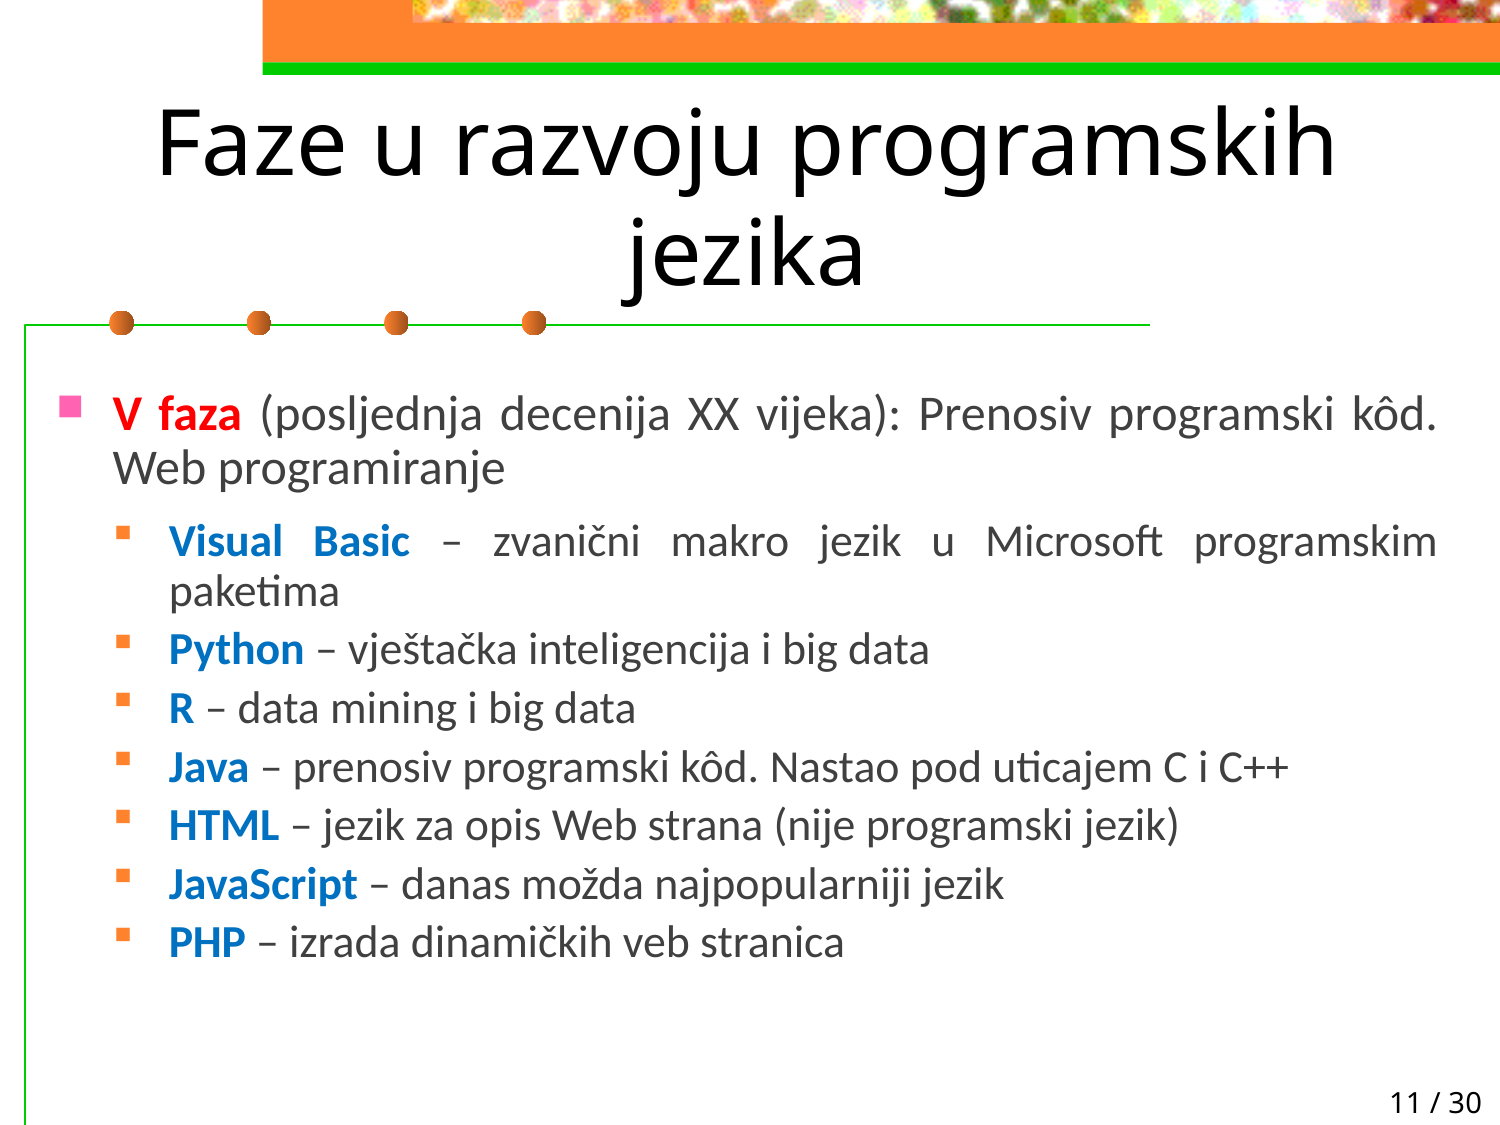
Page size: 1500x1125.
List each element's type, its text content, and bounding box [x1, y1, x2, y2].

list V faza (posljednja decenija XX vijeka): Prenosiv programski kôd. Web programiranje Visual Basic – zvanični makro jezik u Microsoft programskim paketima Python – vještačka inteligencija i big data R – data mining i big data Java – prenosiv programski kôd. Nastao pod uticajem C i C++ HTML – jezik za opis Web strana (nije programski jezik) JavaScript – danas možda najpopularniji jezik PHP – izrada dinamičkih veb stranica [41, 380, 1454, 1035]
picture [412, 0, 1500, 23]
title Faze u razvoju programskih jezika [29, 99, 1466, 288]
text_box 11 / 30 [1364, 1079, 1498, 1125]
